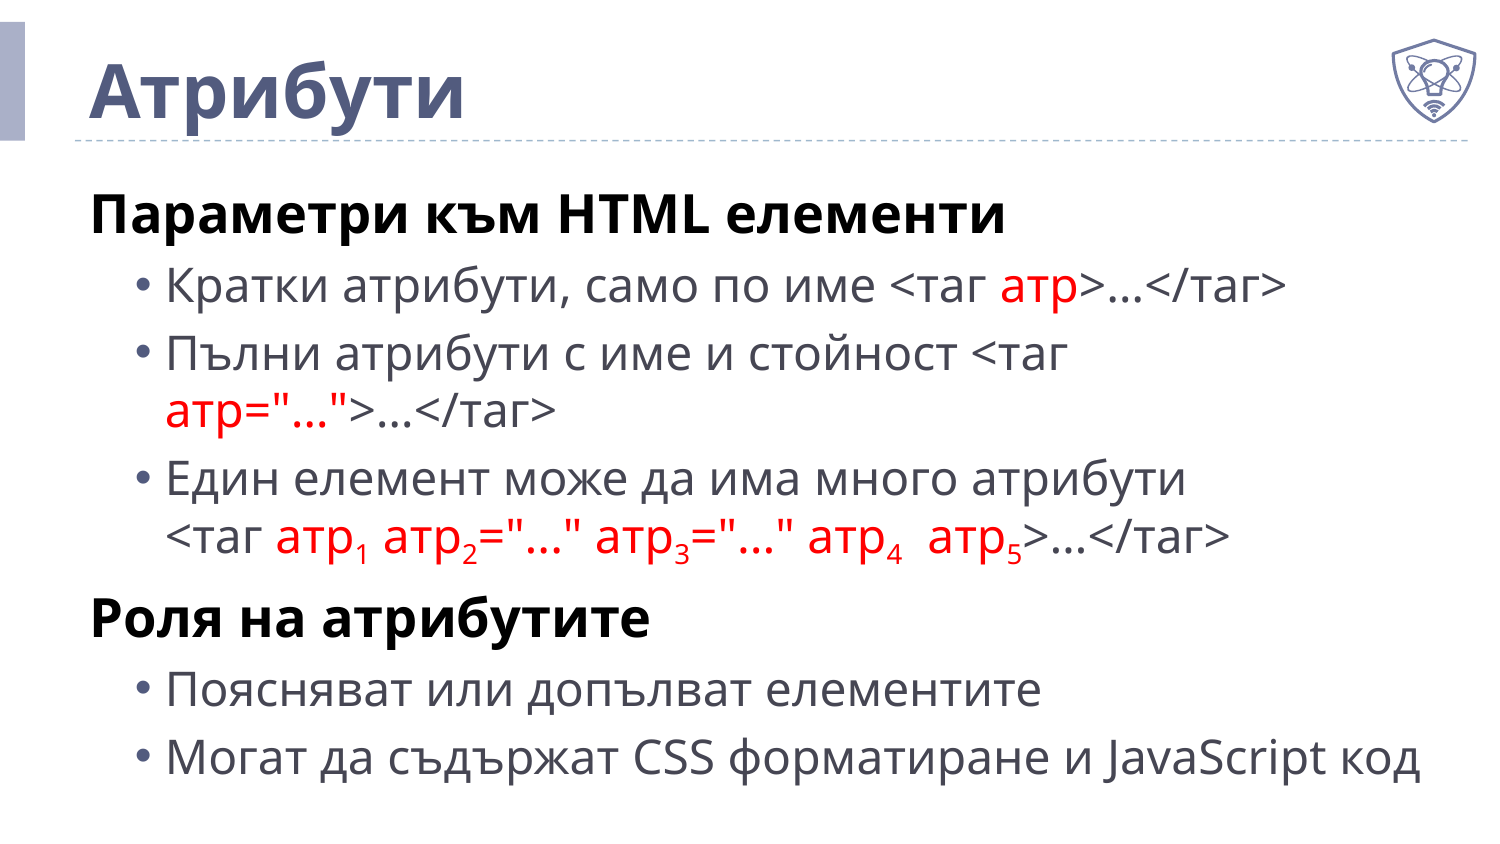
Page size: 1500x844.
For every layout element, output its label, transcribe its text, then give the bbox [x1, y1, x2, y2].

list Параметри към HTML елементи Кратки атрибути, само по име <таг атр>…</таг> Пълни атрибути с име и стойност <таг атр="…">…</таг> Един елемент може да има много атрибути <таг атр1 атр2="..." атр3="..." атр4 атр5>…</таг> Роля на атрибутите Поясняват или допълват елементите Могат да съдържат CSS форматиране и JavaScript код [75, 171, 1475, 835]
title Атрибути [75, 18, 1475, 141]
